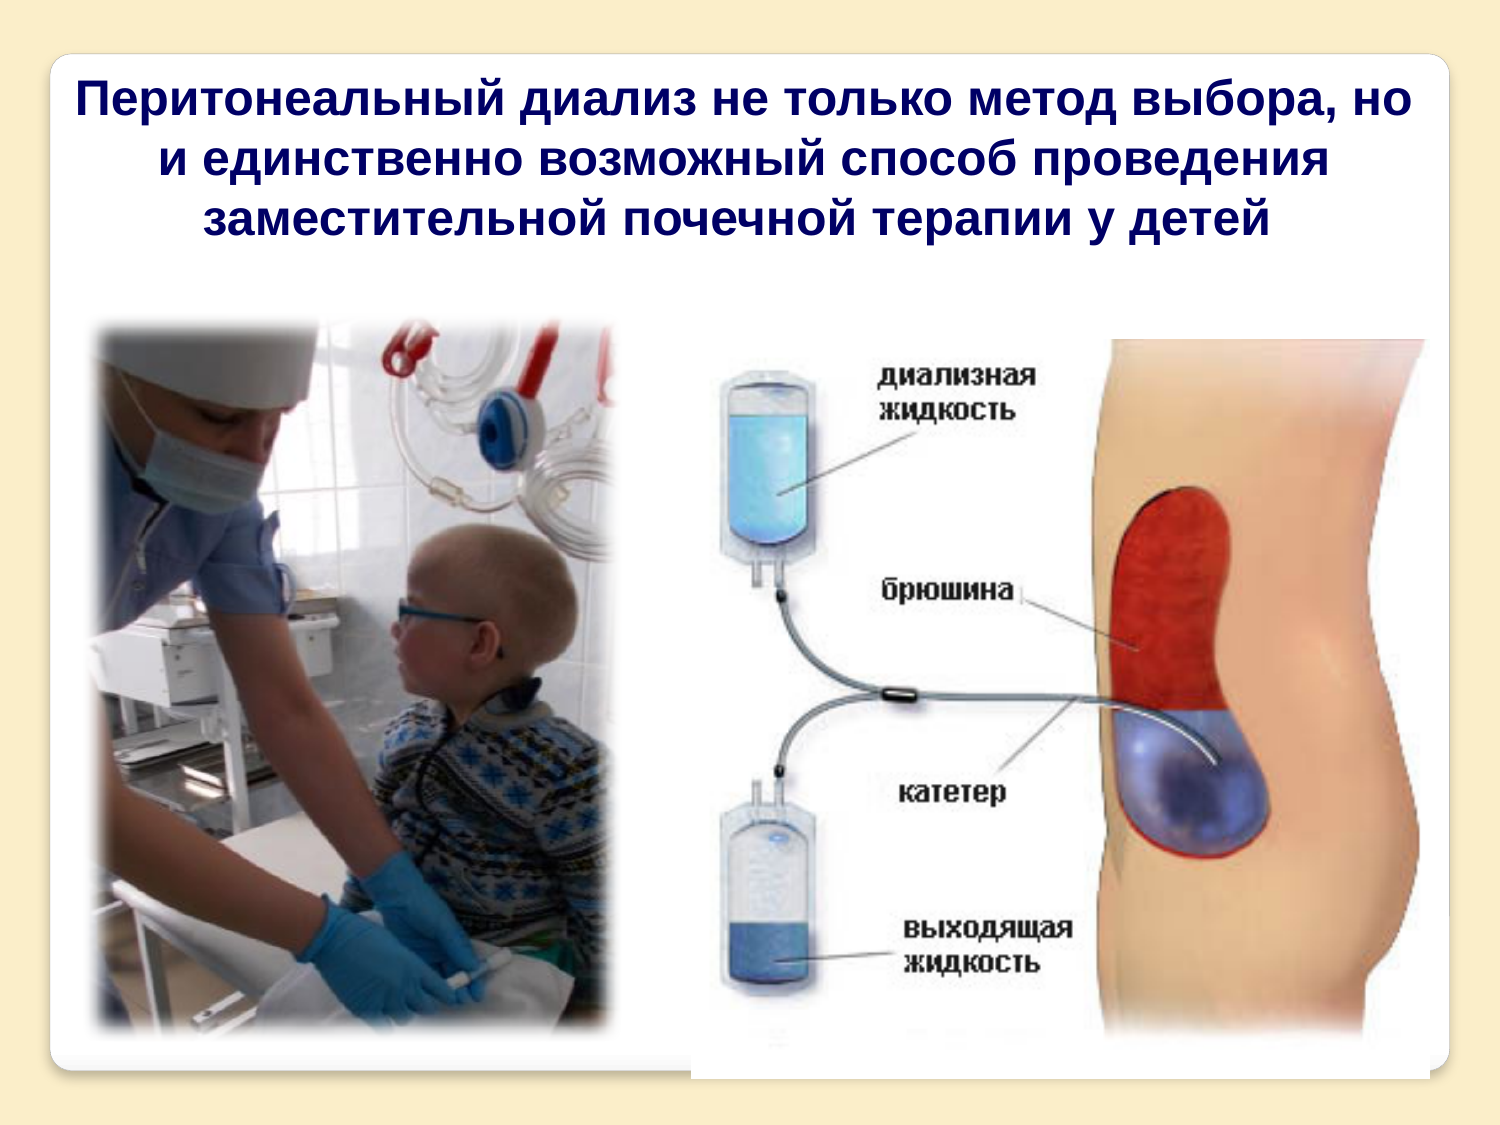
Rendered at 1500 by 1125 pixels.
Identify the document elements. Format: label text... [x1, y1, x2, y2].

text_box Перитонеальный диализ не только метод выбора, но и единственно возможный способ проведения заместительной почечной терапии у детей [58, 58, 1430, 254]
picture [0, 339, 1430, 1079]
